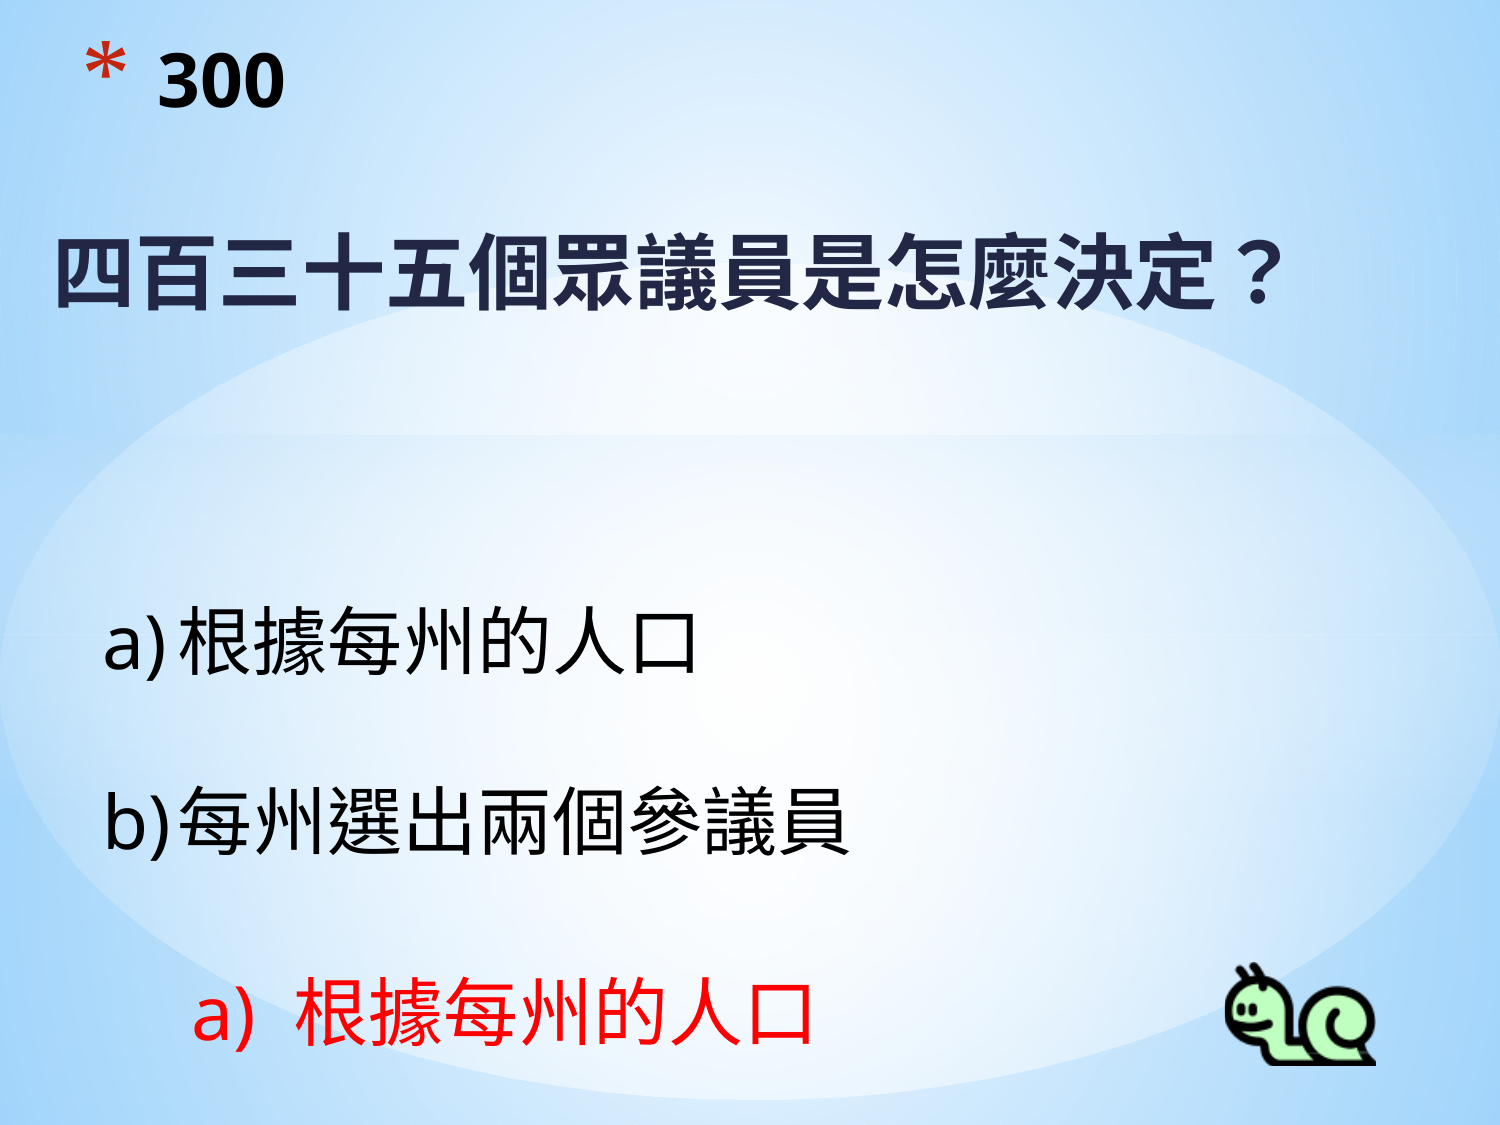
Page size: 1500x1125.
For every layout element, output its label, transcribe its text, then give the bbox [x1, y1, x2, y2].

text_box 根據每州的人口 每州選出兩個參議員 [87, 587, 1263, 933]
text_box a) 根據每州的人口 [176, 958, 834, 1124]
subtitle 四百三十五個眾議員是怎麼決定？ [37, 162, 1363, 563]
picture [1224, 962, 1377, 1067]
title 300 [37, 24, 375, 150]
